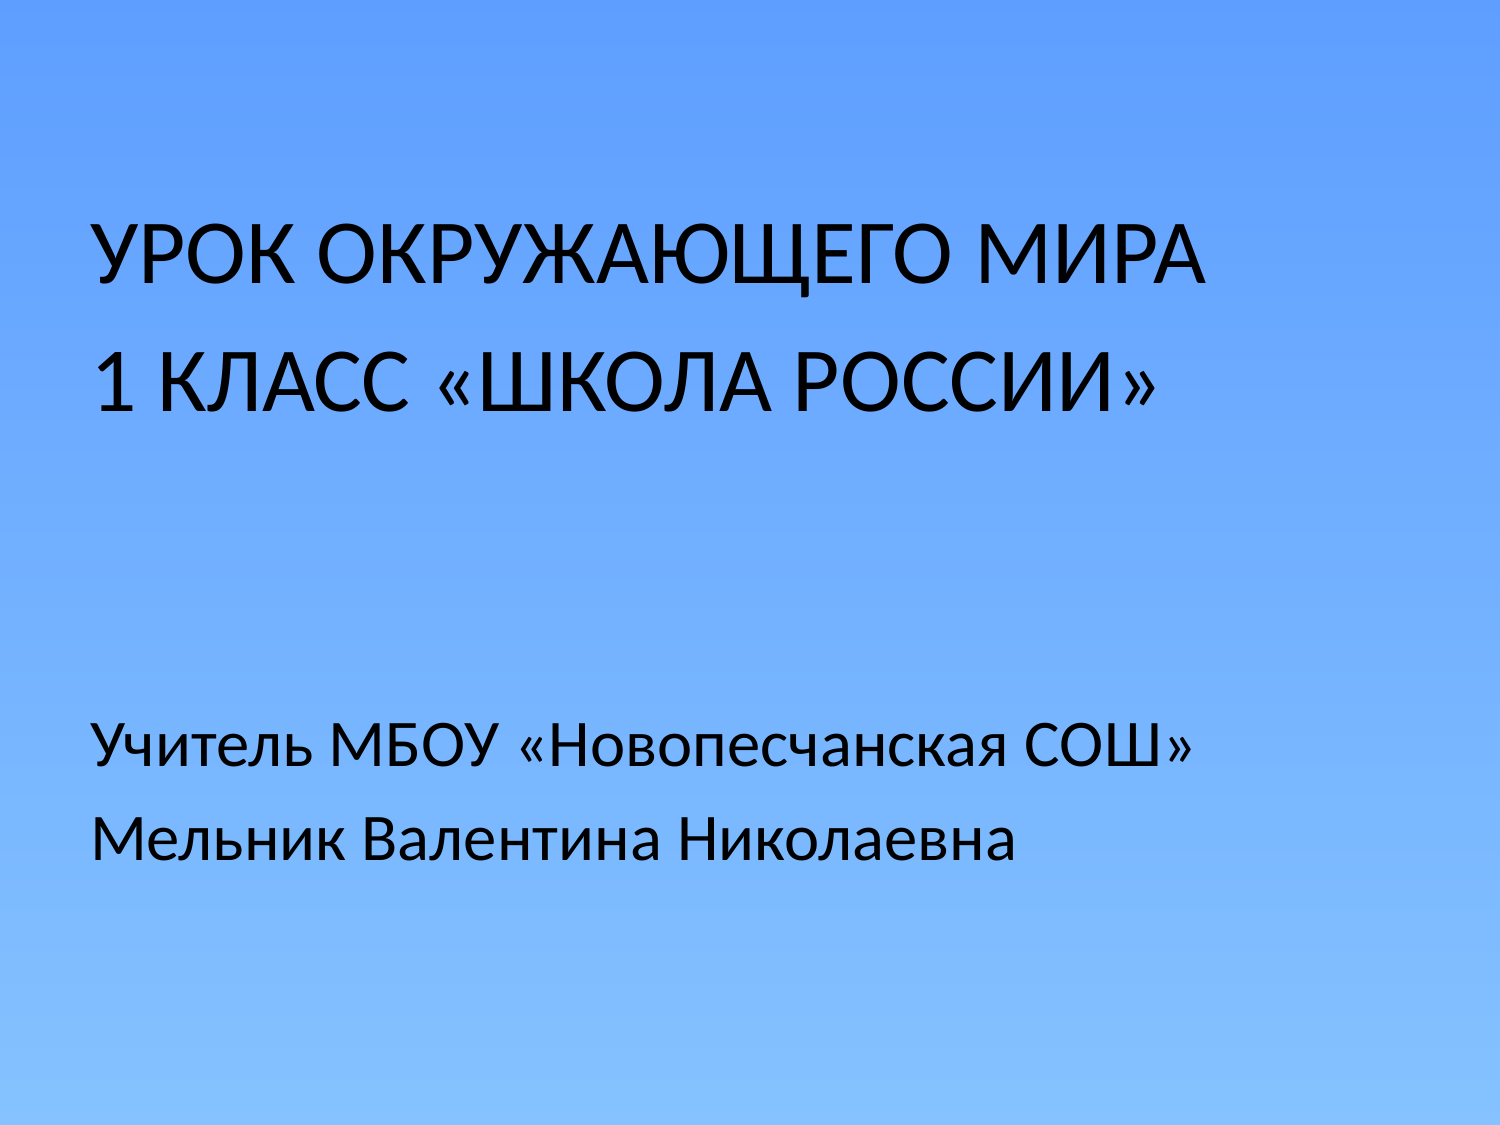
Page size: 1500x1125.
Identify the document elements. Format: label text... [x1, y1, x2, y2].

list УРОК ОКРУЖАЮЩЕГО МИРА 1 КЛАСС «ШКОЛА РОССИИ» Учитель МБОУ «Новопесчанская СОШ» Мельник Валентина Николаевна [75, 184, 1425, 1012]
